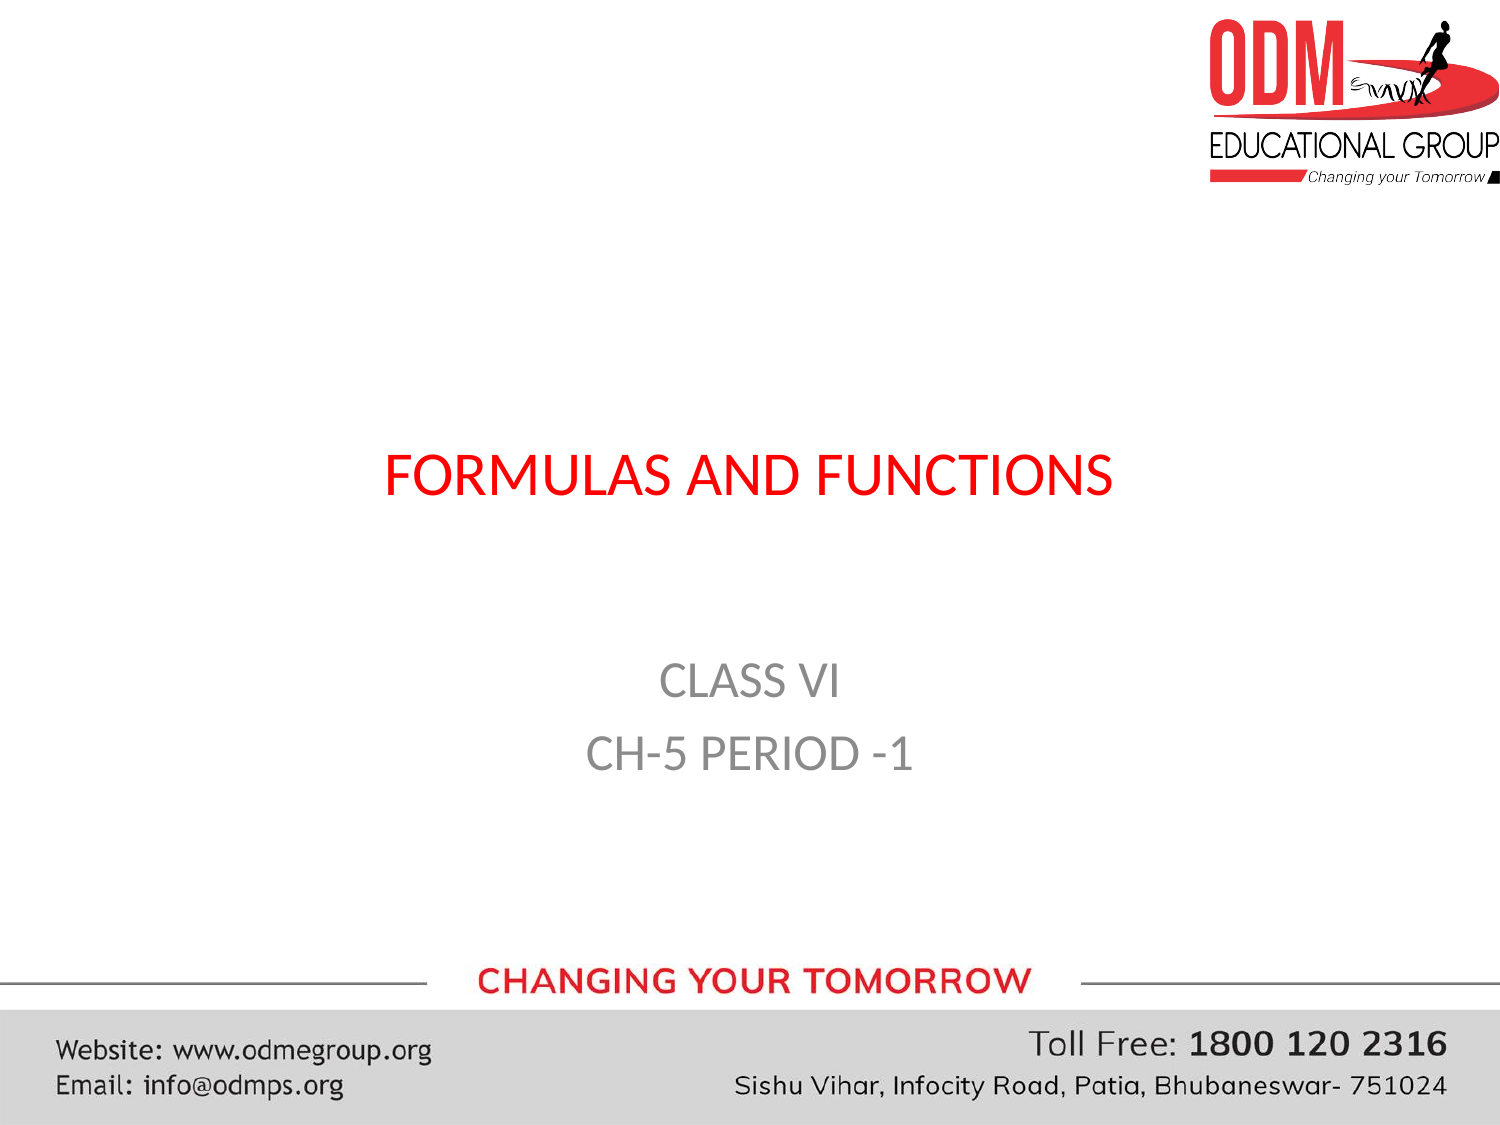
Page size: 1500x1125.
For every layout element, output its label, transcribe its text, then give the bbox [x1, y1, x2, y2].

picture [1210, 18, 1500, 185]
subtitle CLASS VI CH-5 PERIOD -1 [225, 637, 1275, 903]
picture [0, 904, 1500, 1125]
title FORMULAS AND FUNCTIONS [112, 349, 1388, 591]
